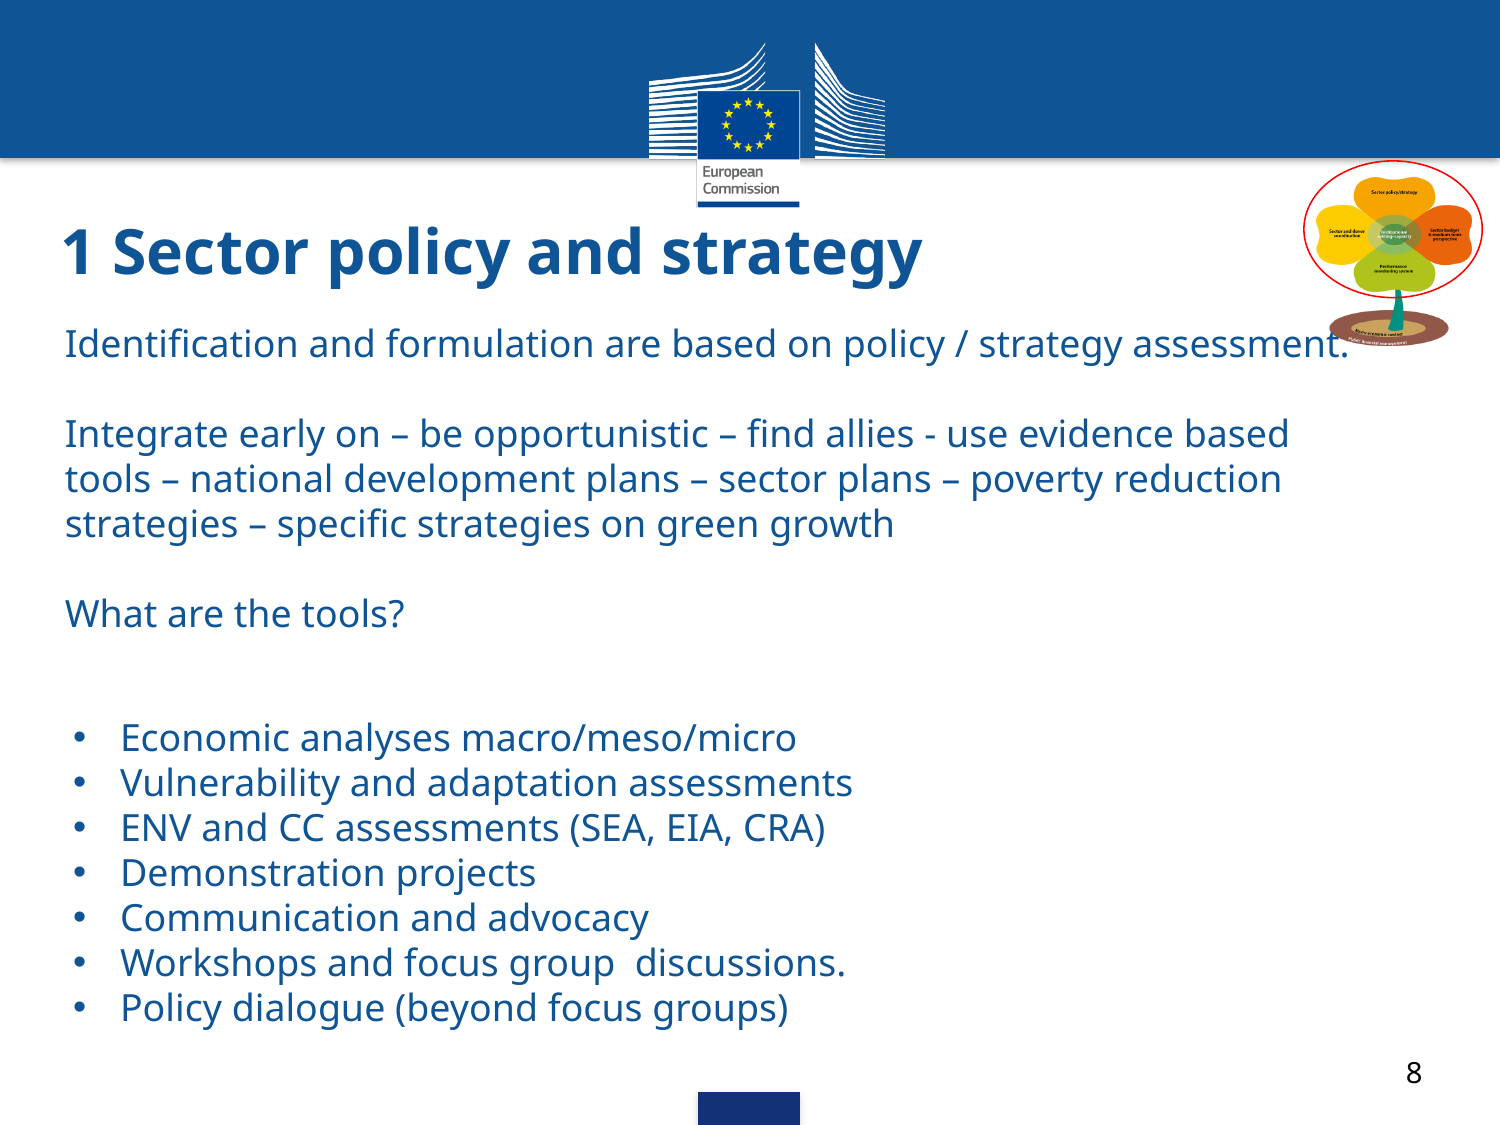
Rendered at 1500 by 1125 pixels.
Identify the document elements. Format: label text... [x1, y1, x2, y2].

text_box [1300, 189, 1311, 204]
text_box Identification and formulation are based on policy / strategy assessment. Integrate early on – be opportunistic – find allies - use evidence based tools – national development plans – sector plans – poverty reduction strategies – specific strategies on green growth What are the tools? [49, 334, 1392, 643]
text_box 1 Sector policy and strategy [0, 204, 1311, 334]
text_box [1329, 161, 1377, 175]
text_box Economic analyses macro/meso/micro Vulnerability and adaptation assessments ENV and CC assessments (SEA, EIA, CRA) Demonstration projects Communication and advocacy Workshops and focus group discussions. Policy dialogue (beyond focus groups) [0, 661, 1413, 1077]
text_box [1476, 204, 1483, 255]
text_box [1338, 160, 1448, 175]
picture [1316, 177, 1473, 347]
text_box 8 [1374, 1023, 1438, 1102]
picture [649, 42, 885, 204]
